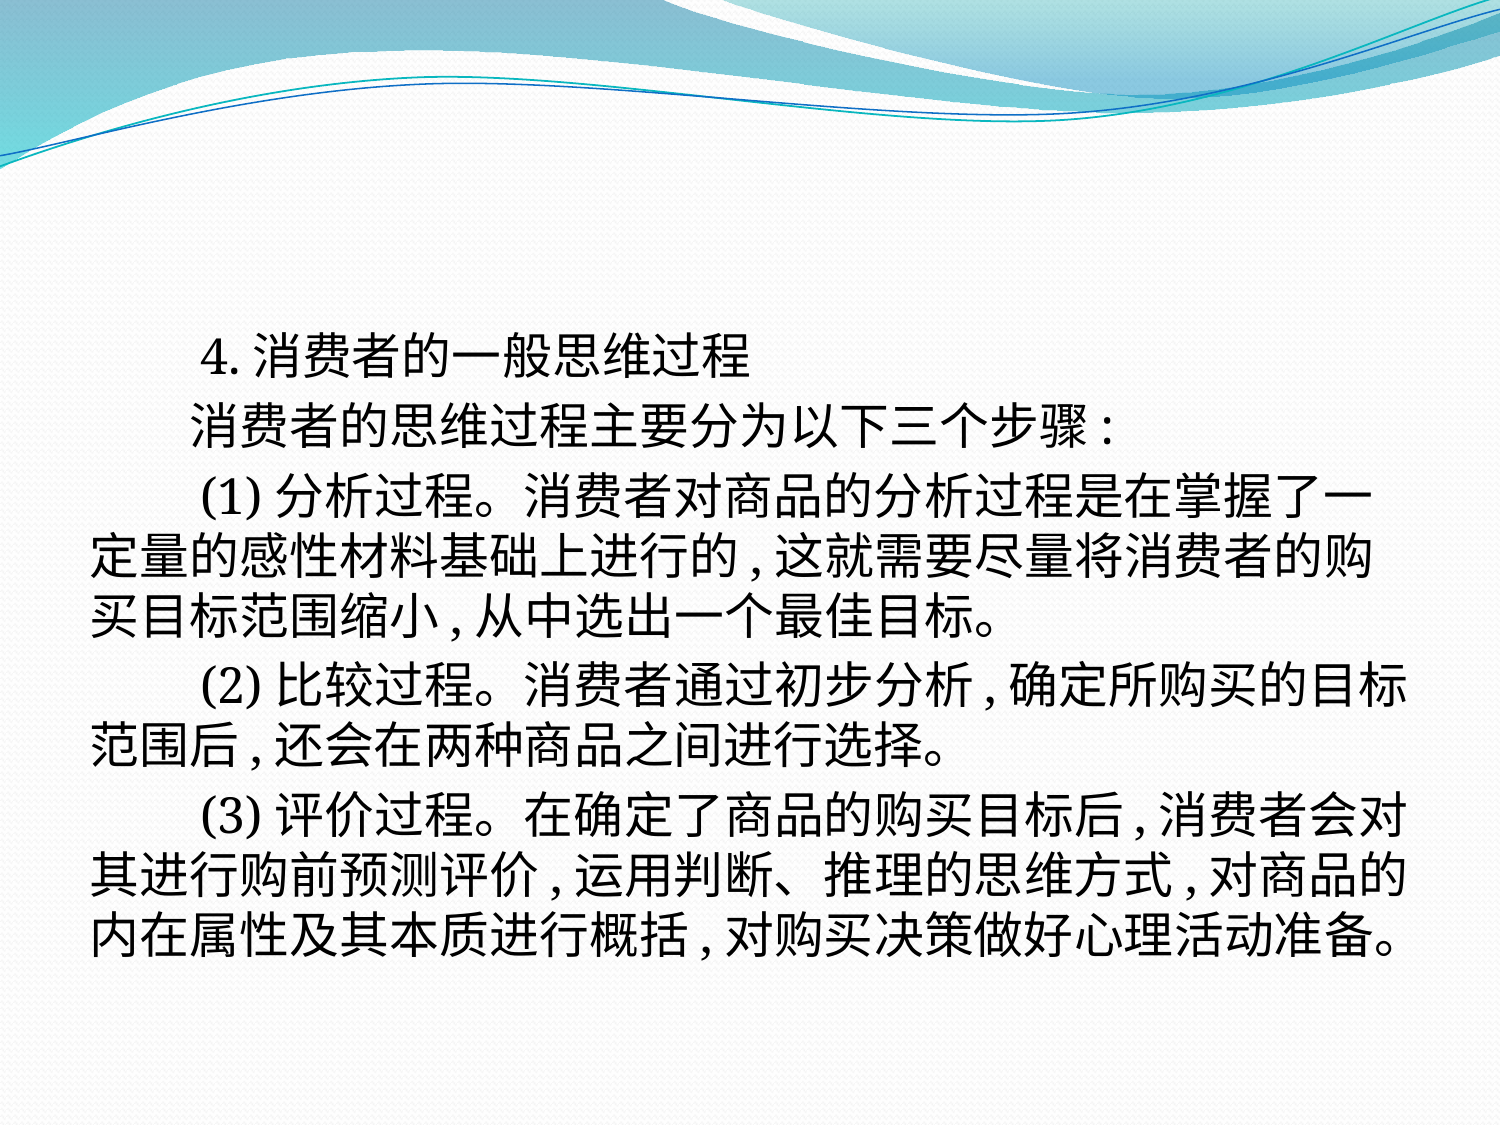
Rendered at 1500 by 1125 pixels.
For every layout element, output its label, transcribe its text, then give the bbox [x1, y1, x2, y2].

list 4.消费者的一般思维过程 消费者的思维过程主要分为以下三个步骤: (1)分析过程。消费者对商品的分析过程是在掌握了一定量的感性材料基础上进行的,这就需要尽量将消费者的购买目标范围缩小,从中选出一个最佳目标。 (2)比较过程。消费者通过初步分析,确定所购买的目标范围后,还会在两种商品之间进行选择。 (3)评价过程。在确定了商品的购买目标后,消费者会对其进行购前预测评价,运用判断、推理的思维方式,对商品的内在属性及其本质进行概括,对购买决策做好心理活动准备。 [75, 317, 1425, 1038]
